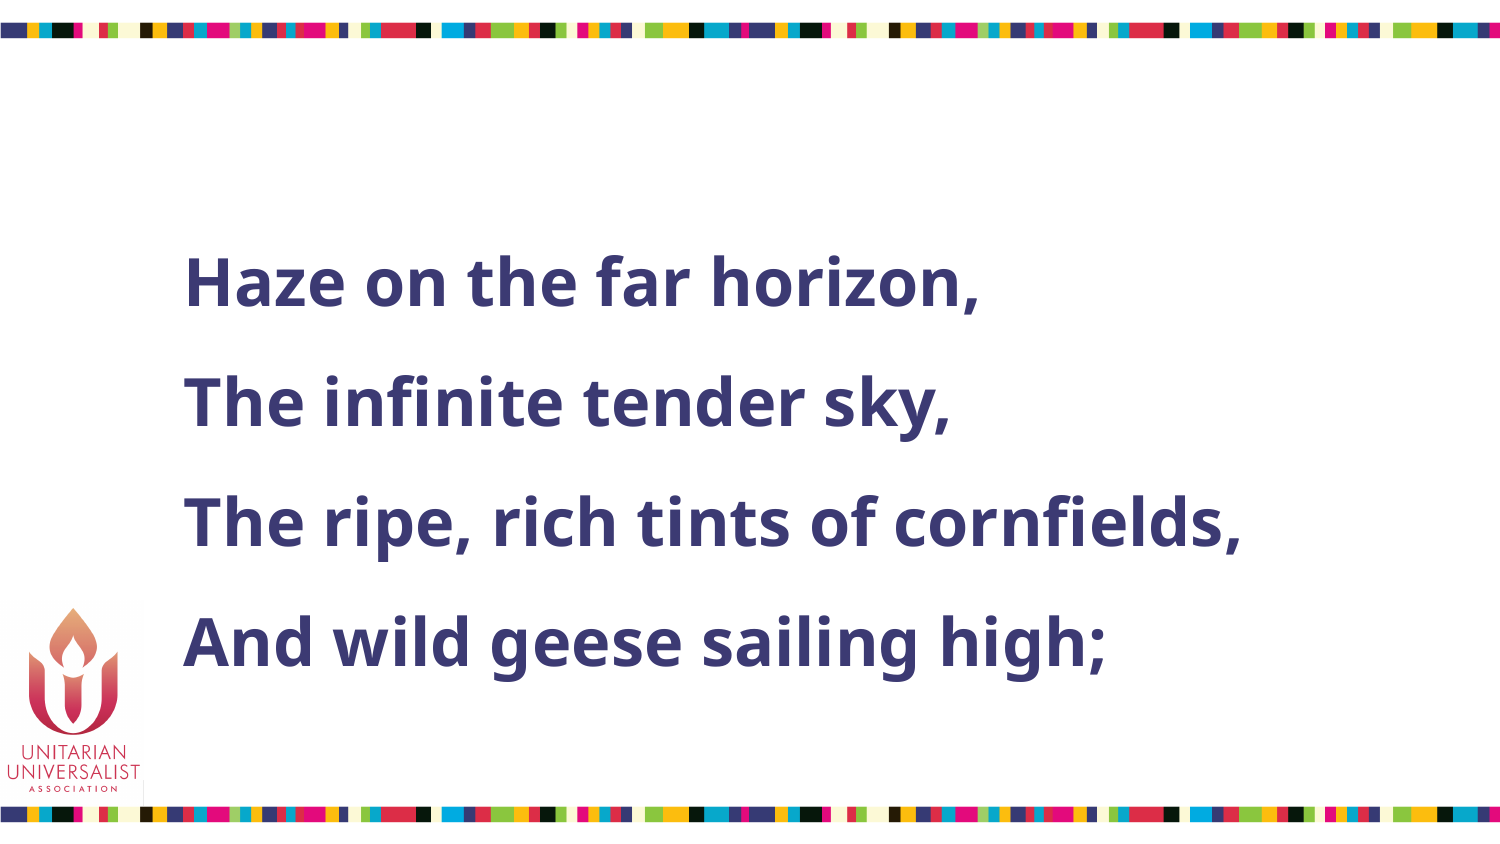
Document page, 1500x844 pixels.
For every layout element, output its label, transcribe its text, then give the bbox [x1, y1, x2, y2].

picture [0, 22, 1500, 40]
text_box Haze on the far horizon, The infinite tender sky, The ripe, rich tints of cornfields, And wild geese sailing high; [168, 184, 1421, 695]
picture [0, 600, 1500, 824]
